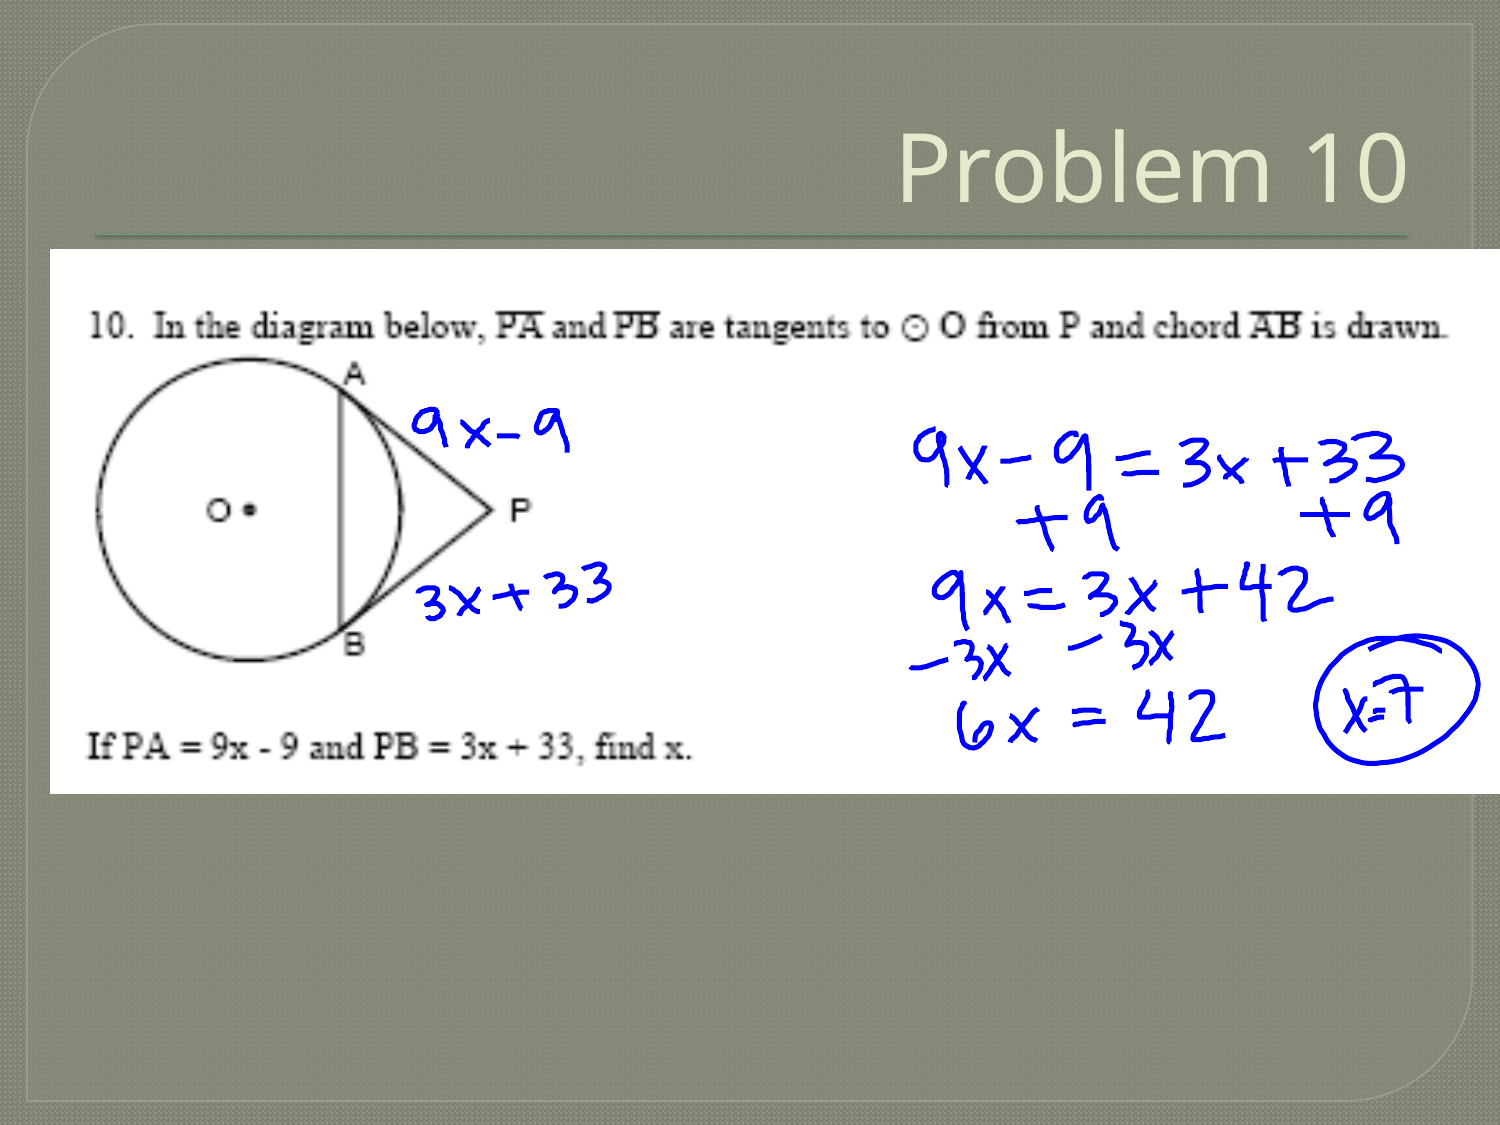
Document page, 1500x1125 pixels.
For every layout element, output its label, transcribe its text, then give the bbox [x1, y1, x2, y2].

title Problem 10 [75, 41, 1425, 230]
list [49, 249, 1500, 794]
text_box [910, 428, 1479, 764]
